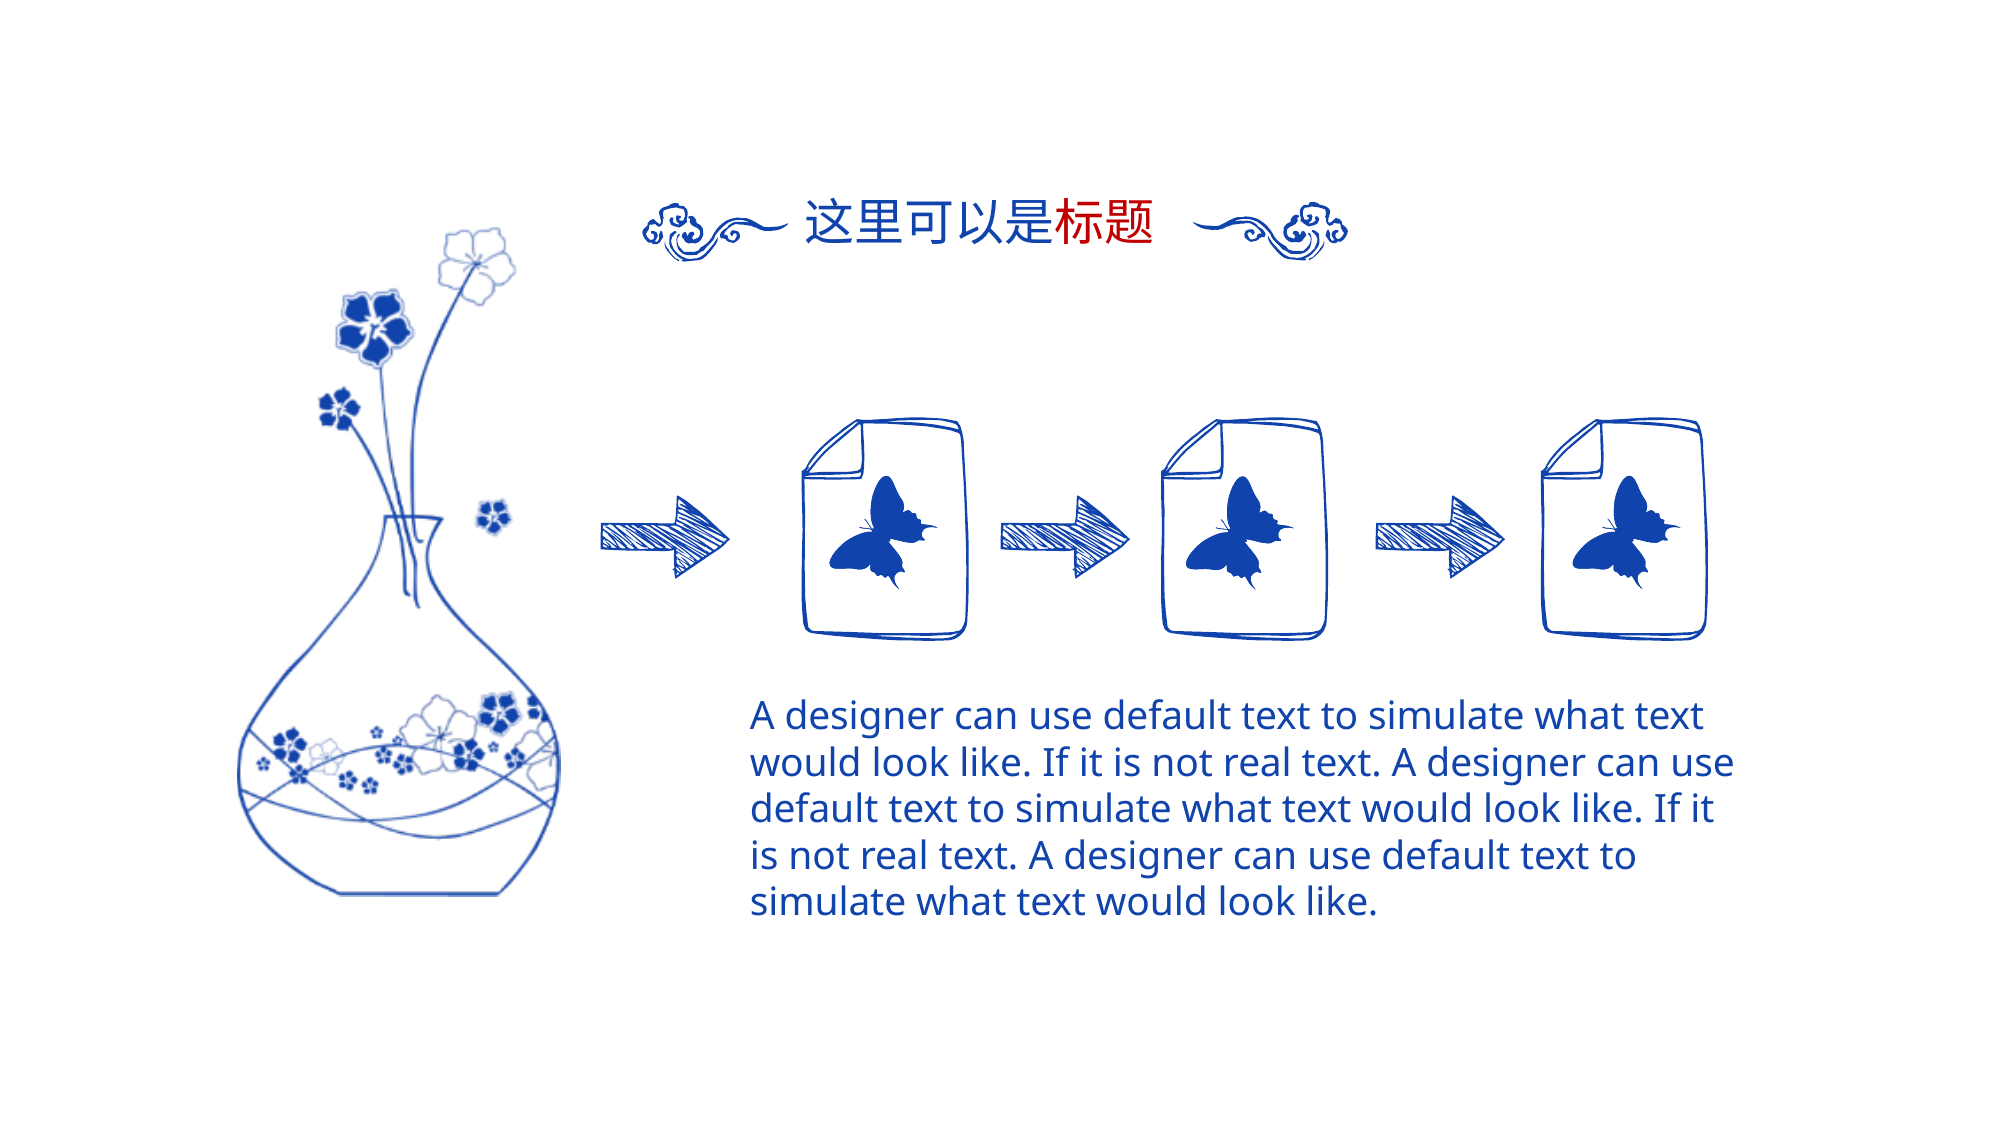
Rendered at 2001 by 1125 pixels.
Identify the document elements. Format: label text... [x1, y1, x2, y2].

text_box [1540, 417, 1708, 641]
picture [237, 227, 561, 897]
text_box A designer can use default text to simulate what text would look like. If it is not real text. A designer can use default text to simulate what text would look like. If it is not real text. A designer can use default text to simulate what text would look like. [734, 683, 1757, 931]
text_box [822, 479, 940, 595]
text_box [623, 472, 707, 602]
text_box [1161, 417, 1329, 641]
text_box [1398, 472, 1482, 602]
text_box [642, 183, 1348, 263]
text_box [1023, 472, 1107, 602]
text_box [1565, 479, 1683, 595]
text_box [1179, 479, 1296, 596]
text_box [801, 417, 969, 641]
